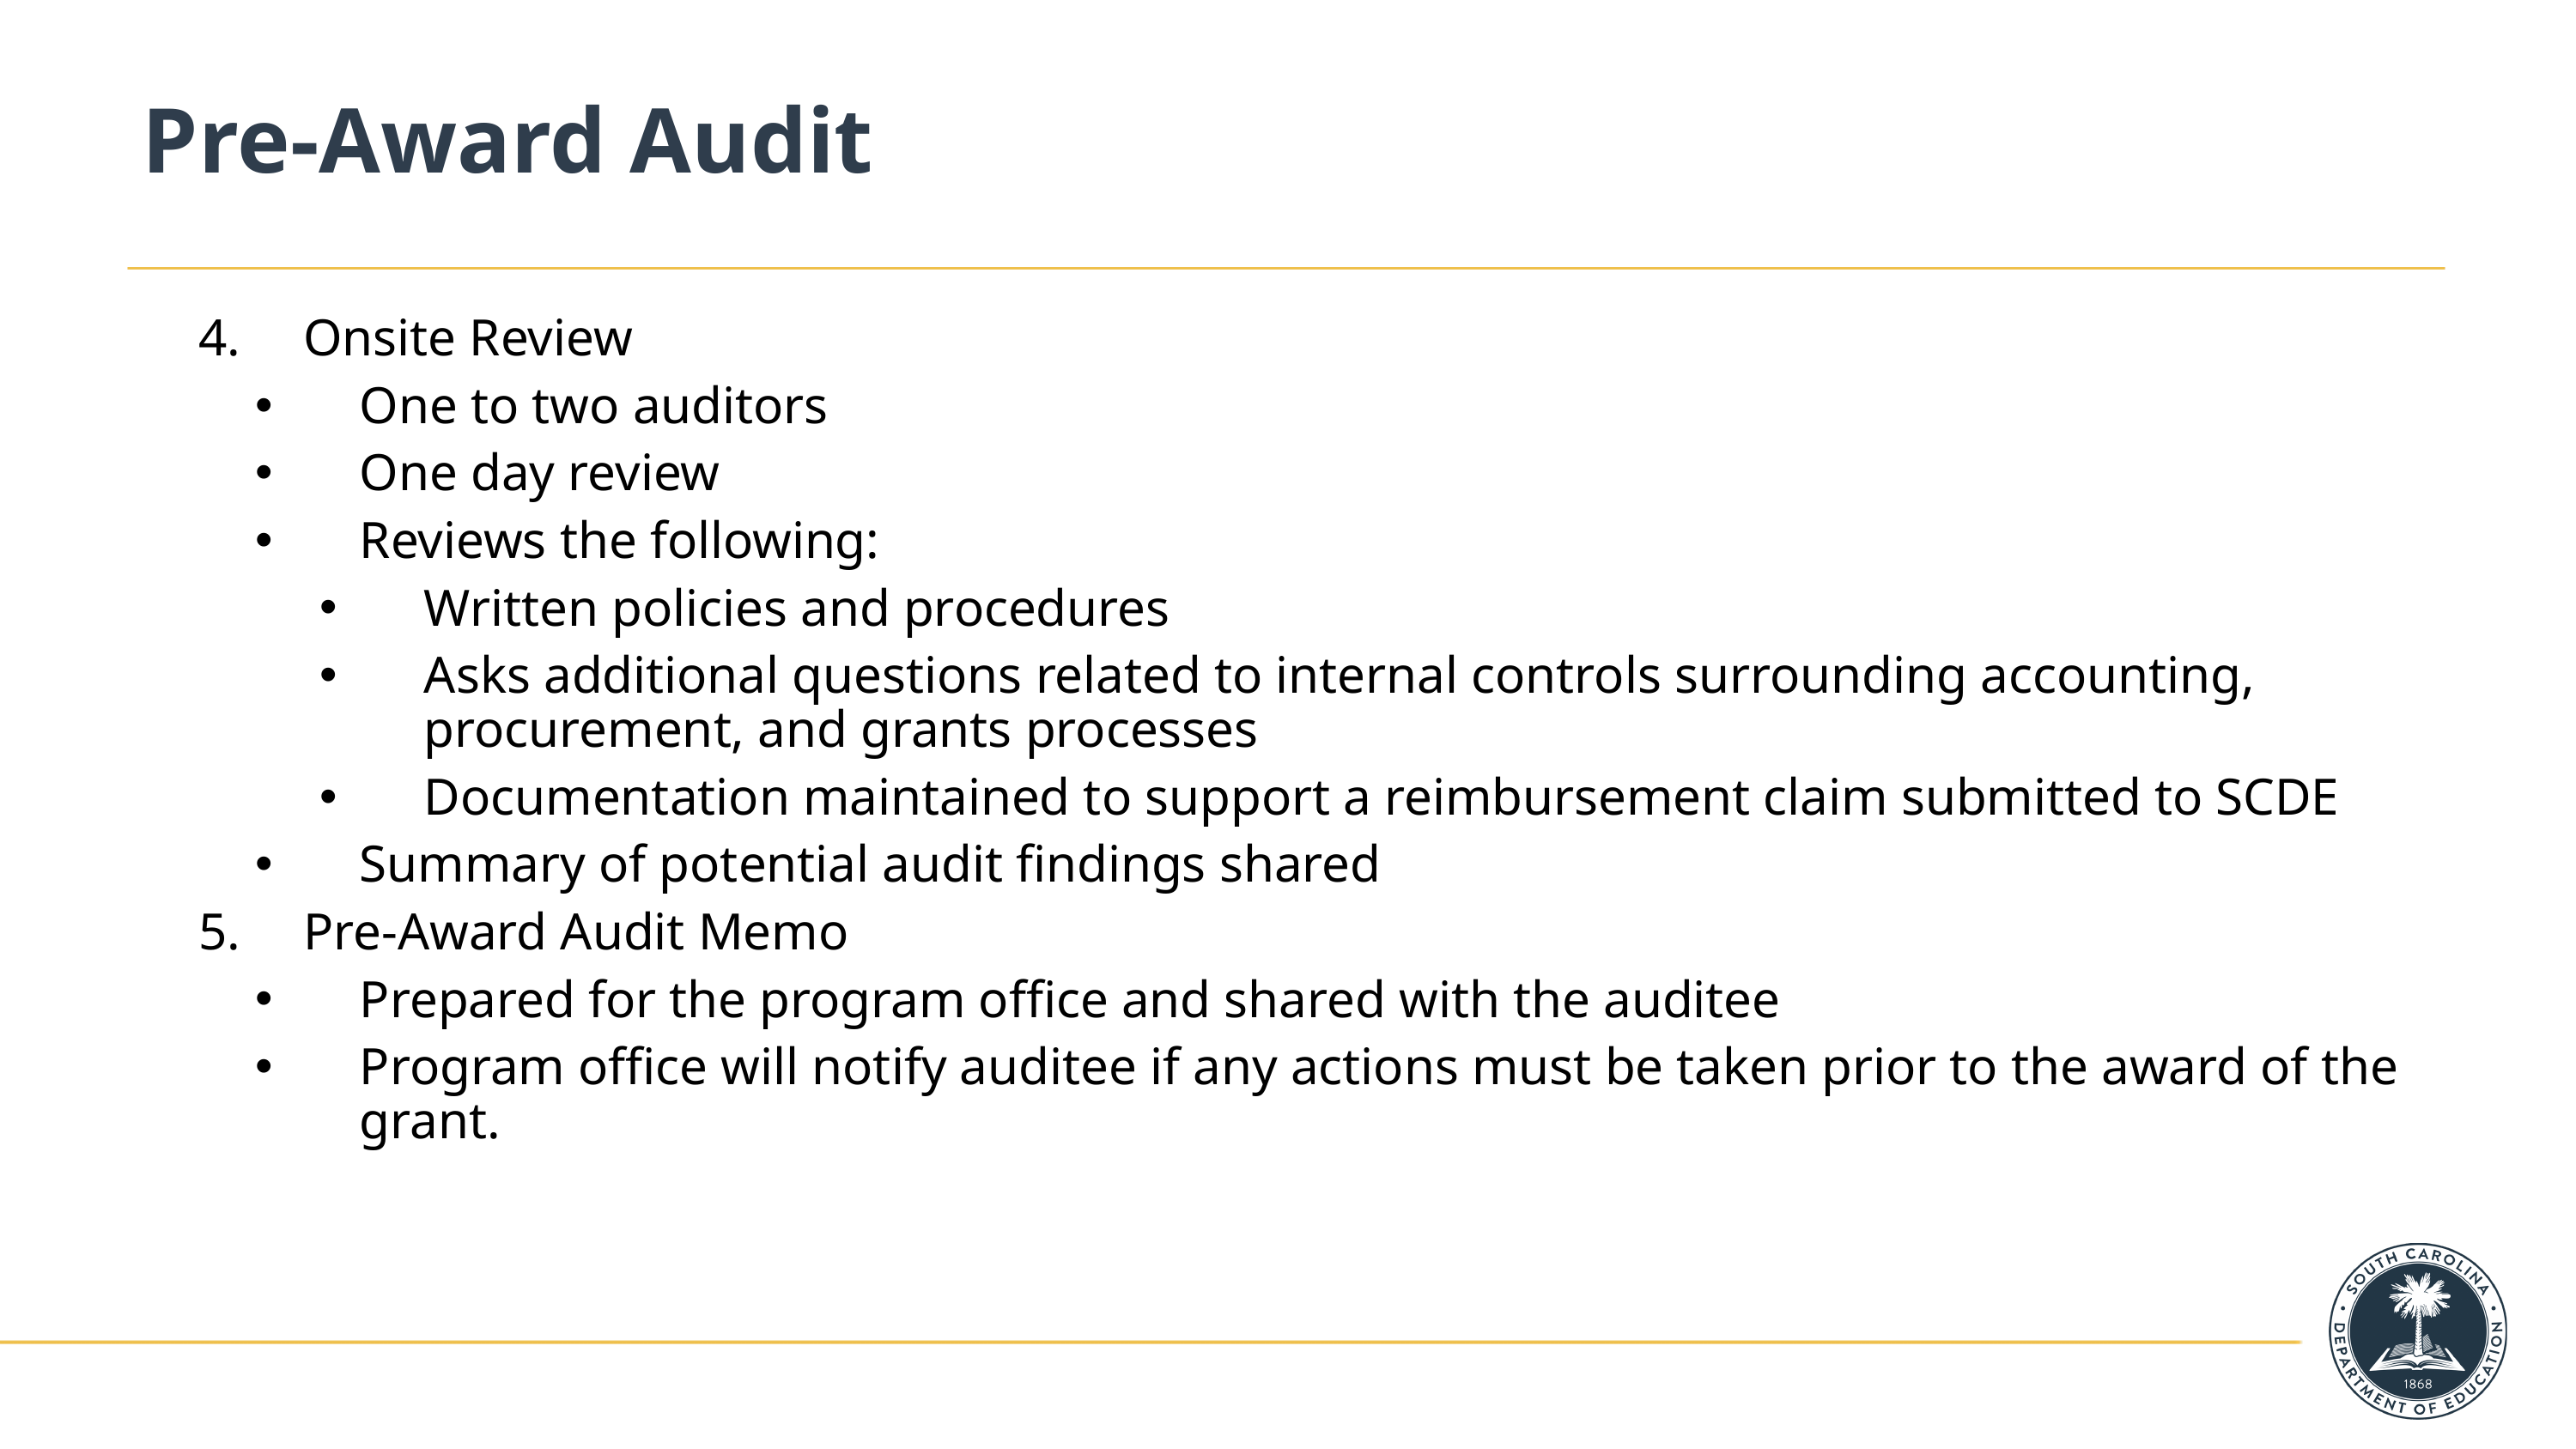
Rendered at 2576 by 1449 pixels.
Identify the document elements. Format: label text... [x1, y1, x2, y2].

title Pre-Award Audit [129, 76, 2447, 232]
list Onsite Review One to two auditors One day review Reviews the following: Written policies and procedures Asks additional questions related to internal controls surrounding accounting, procurement, and grants processes Documentation maintained to support a reimbursement claim submitted to SCDE Summary of potential audit findings shared Pre-Award Audit Memo Prepared for the program office and shared with the auditee Program office will notify auditee if any actions must be taken prior to the award of the grant. [129, 306, 2447, 1149]
picture [2329, 1243, 2507, 1420]
